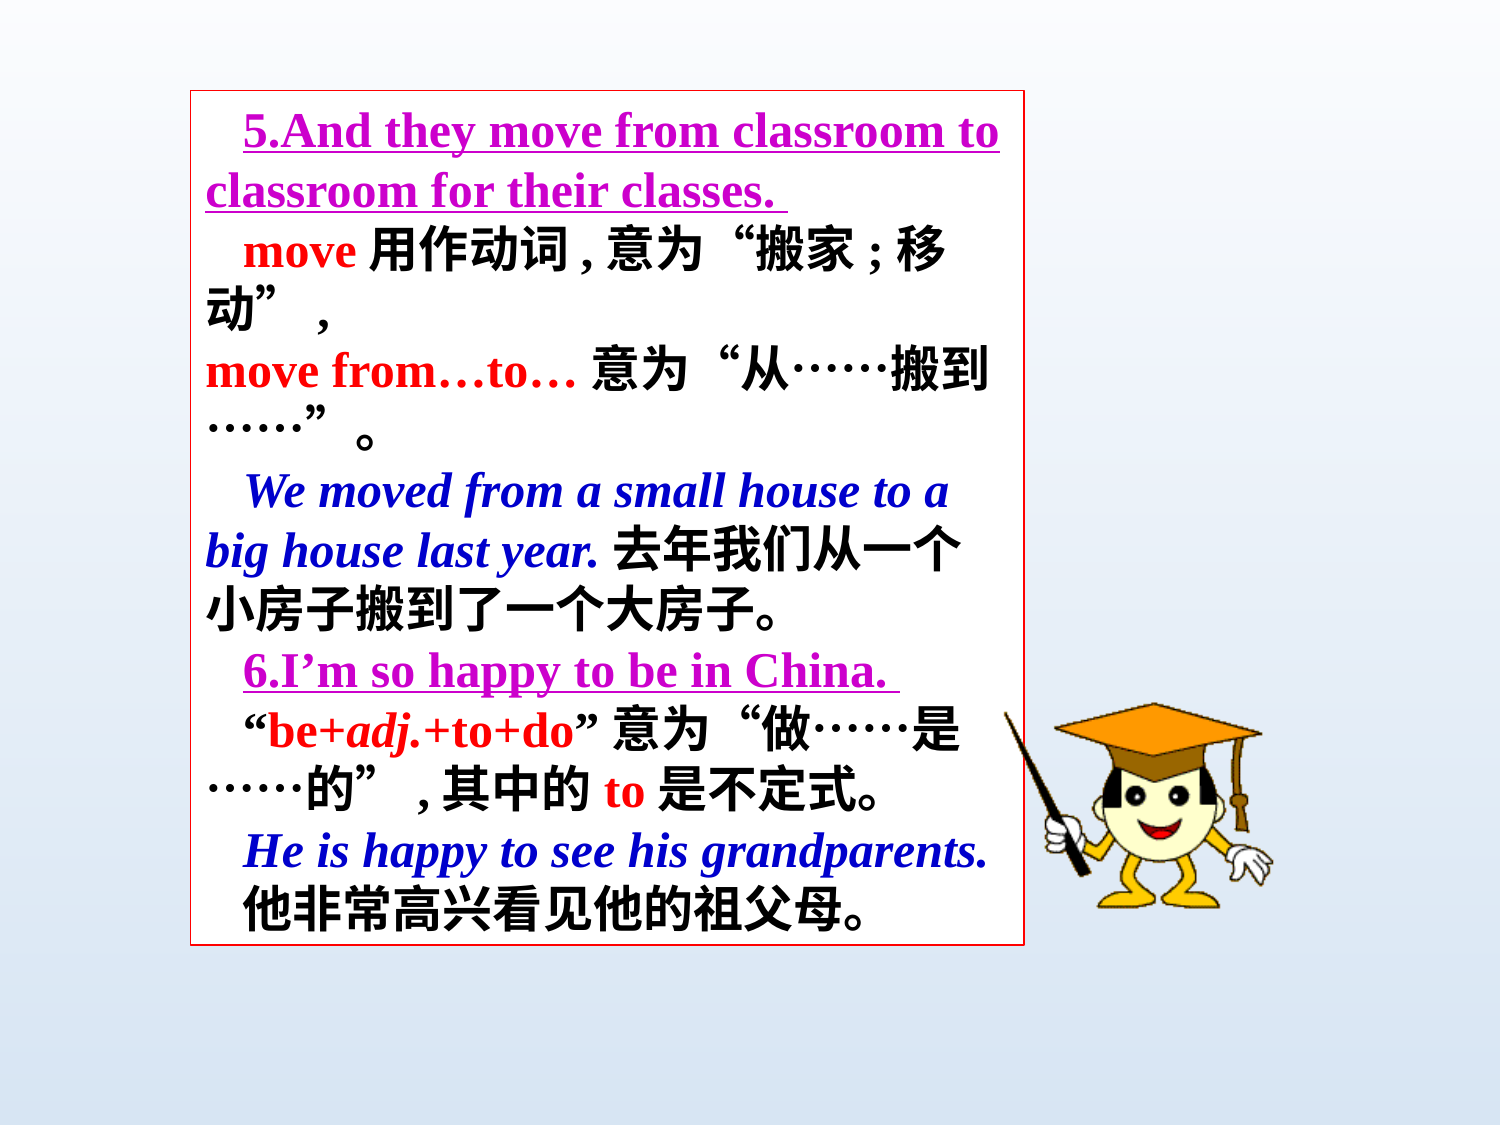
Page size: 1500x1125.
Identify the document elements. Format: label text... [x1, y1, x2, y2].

text_box 5.And they move from classroom to classroom for their classes. move用作动词,意为“搬家;移动”, move from…to…意为“从……搬到……”。 We moved from a small house to a big house last year.去年我们从一个小房子搬到了一个大房子。 6.I’m so happy to be in China. “be+adj.+to+do”意为“做……是……的”,其中的to是不定式。 He is happy to see his grandparents. 他非常高兴看见他的祖父母。 [190, 90, 1024, 946]
picture [983, 687, 1297, 923]
